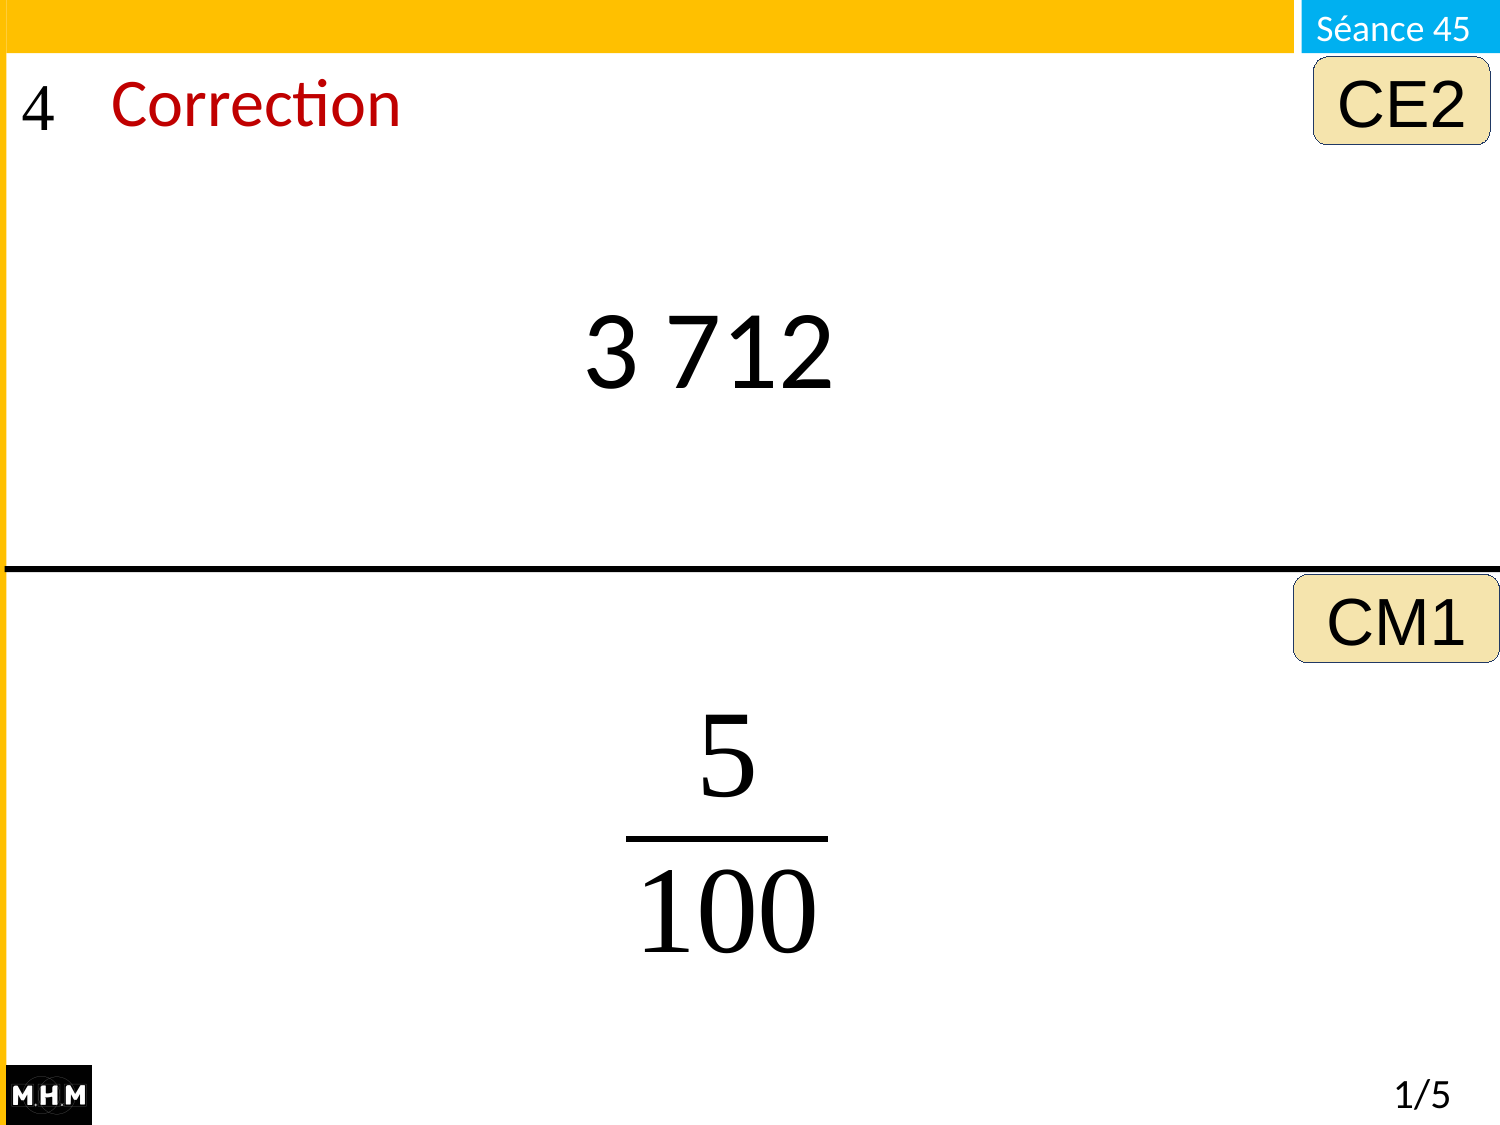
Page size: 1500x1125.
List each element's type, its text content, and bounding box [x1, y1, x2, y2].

text_box 3 712 [561, 268, 936, 419]
title Correction [96, 60, 1391, 149]
picture [6, 1065, 92, 1125]
text_box CE2 [1313, 56, 1491, 145]
text_box CM1 [1293, 574, 1500, 663]
list 1/5 [1344, 1064, 1500, 1125]
